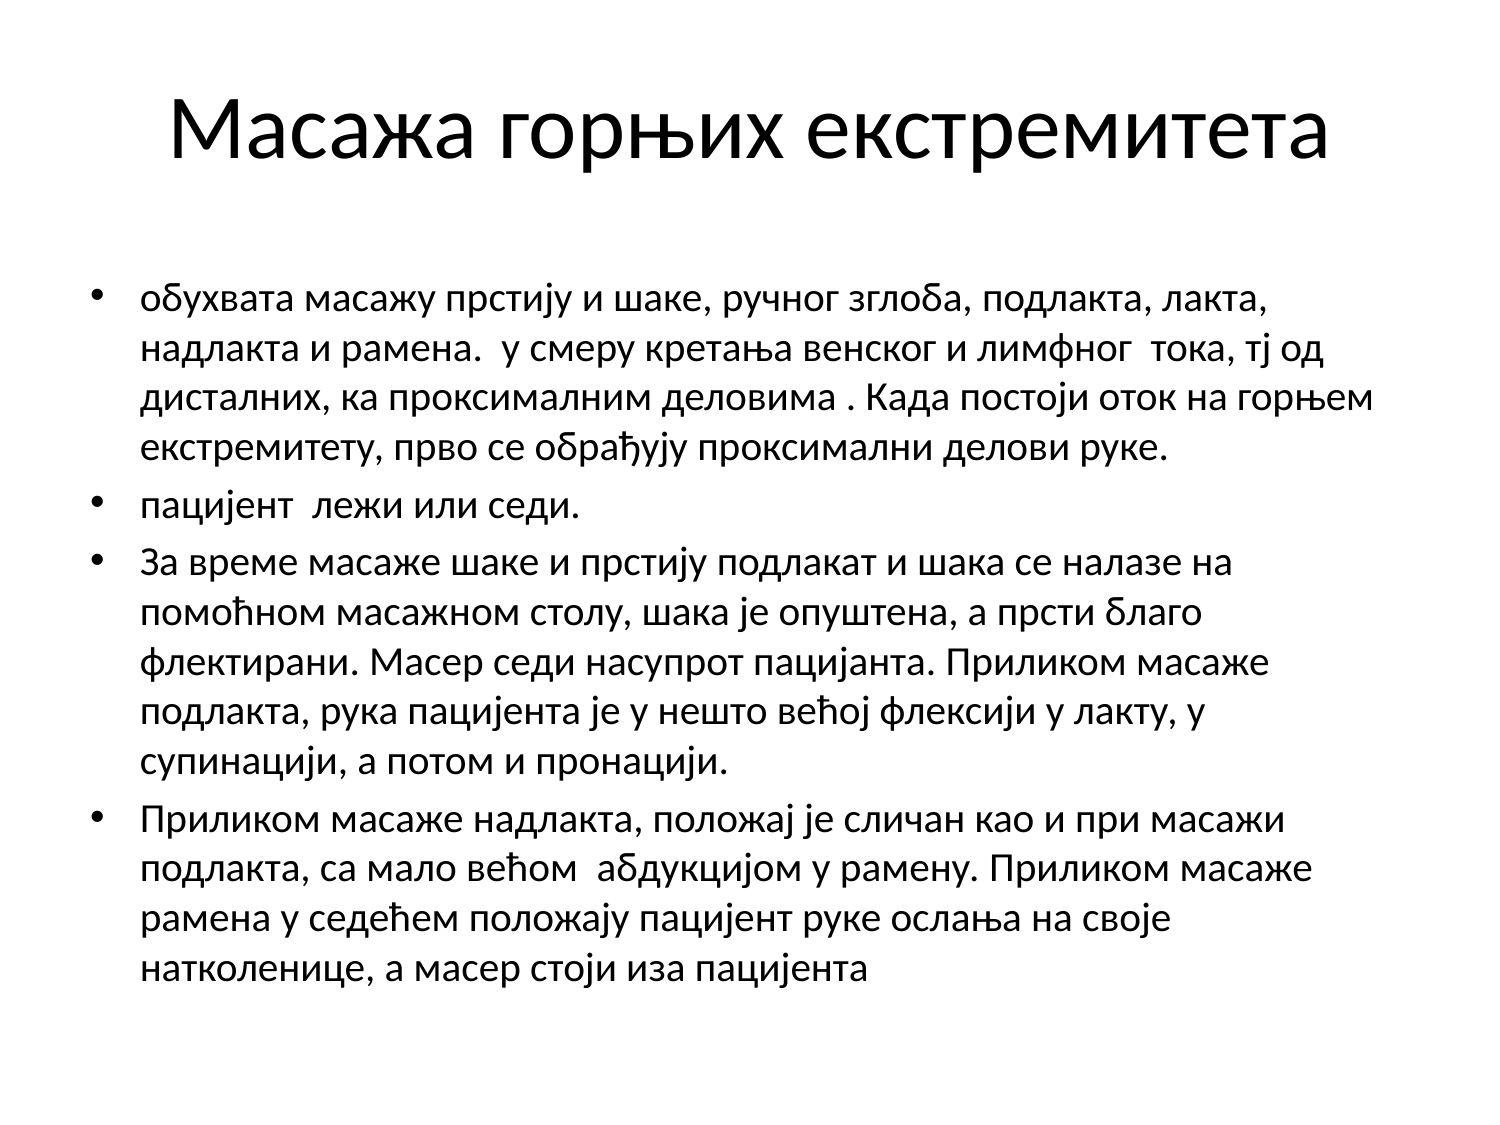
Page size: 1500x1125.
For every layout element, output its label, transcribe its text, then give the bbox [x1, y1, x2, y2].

list обухвата масажу прстију и шаке, ручног зглоба, подлакта, лакта, надлакта и рамена. у смеру кретања венског и лимфног тока, тј од дисталних, ка проксималним деловима . Када постоји оток на горњем екстремитету, прво се обрађују проксимални делови руке. пацијент лежи или седи. За време масаже шаке и прстију подлакат и шака се налазе на помоћном масажном столу, шака је опуштена, а прсти благо флектирани. Масер седи насупрот пацијанта. Приликом масаже подлакта, рука пацијента је у нешто већој флексији у лакту, у супинацији, а потом и пронацији. Приликом масаже надлакта, положај је сличан као и при масажи подлакта, са мало већом абдукцијом у рамену. Приликом масаже рамена у седећем положају пацијент руке ослања на своје натколенице, а масер стоји иза пацијента [75, 262, 1425, 1005]
title Масажа горњих екстремитета [75, 45, 1425, 200]
